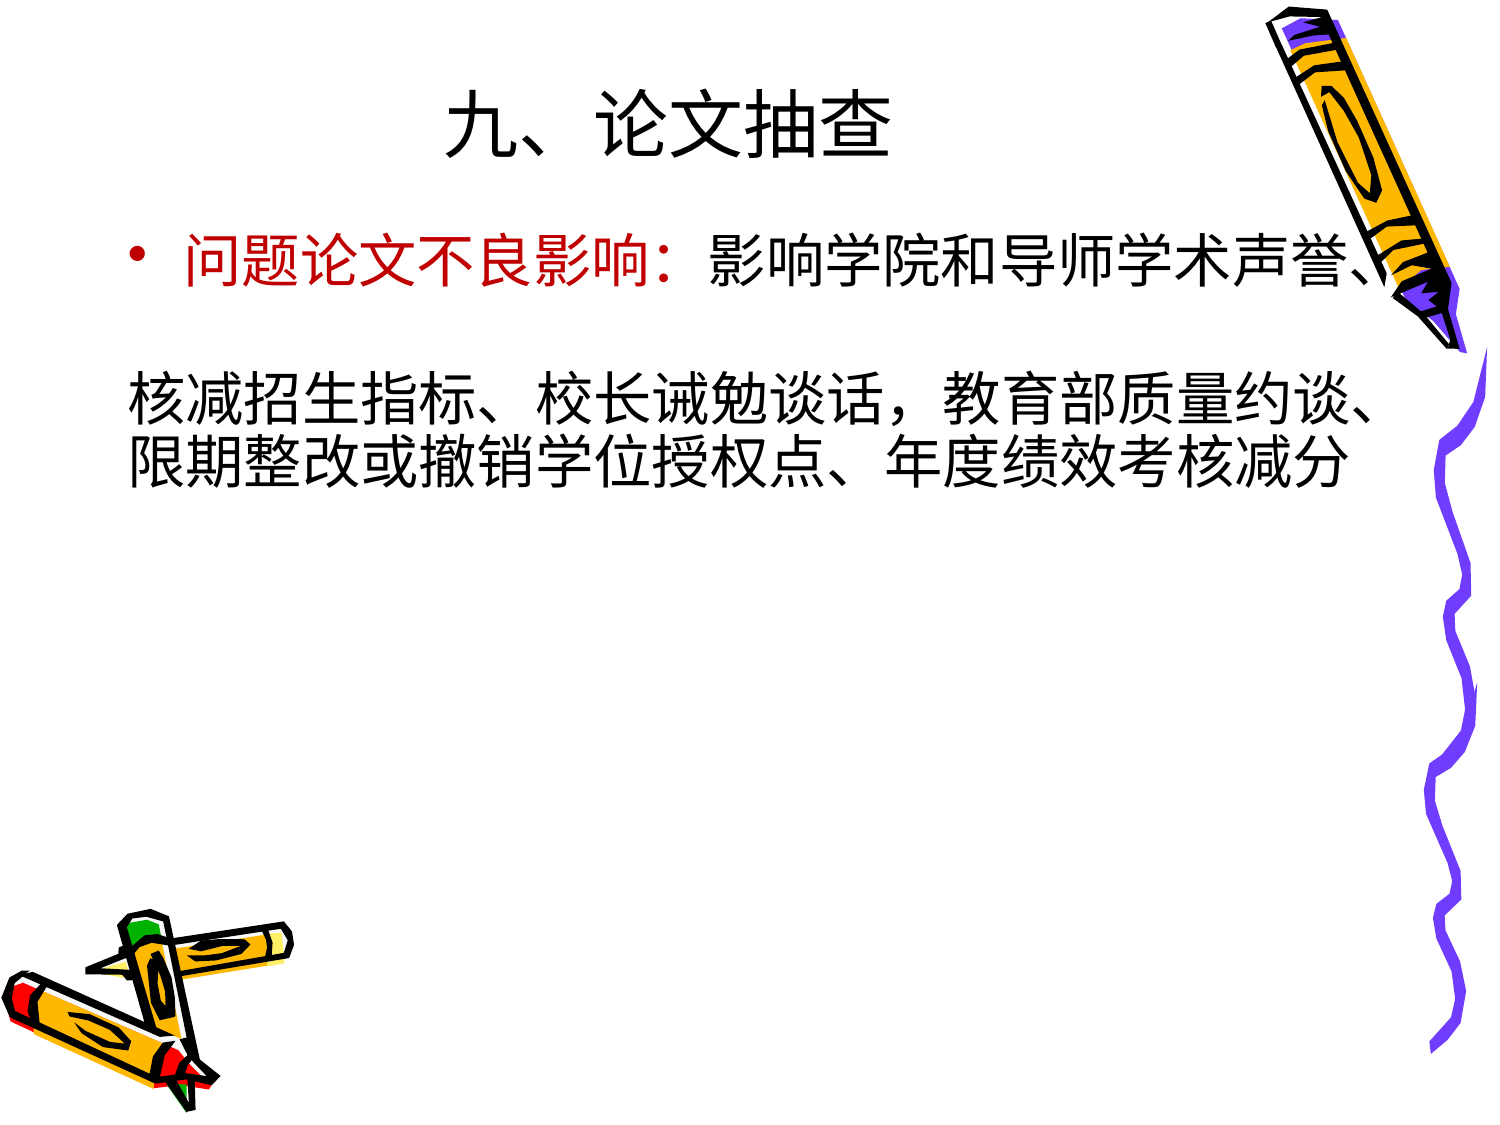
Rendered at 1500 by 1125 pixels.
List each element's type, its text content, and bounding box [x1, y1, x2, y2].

title 九、论文抽查 [112, 24, 1226, 176]
list 问题论文不良影响：影响学院和导师学术声誉、 核减招生指标、校长诫勉谈话，教育部质量约谈、限期整改或撤销学位授权点、年度绩效考核减分 [112, 224, 1376, 826]
